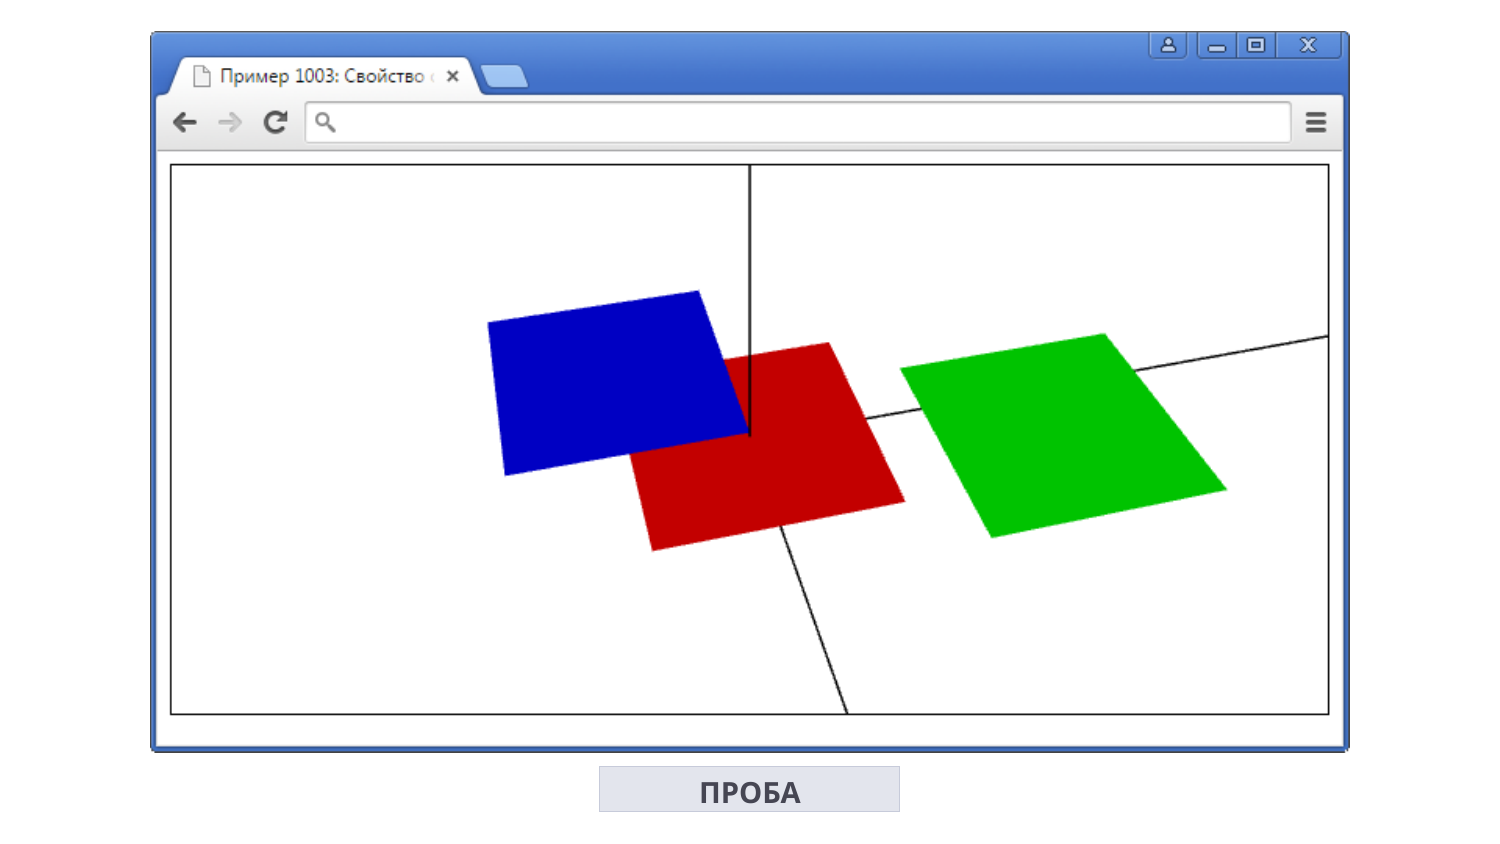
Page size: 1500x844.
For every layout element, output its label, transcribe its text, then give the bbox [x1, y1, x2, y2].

picture [149, 31, 1351, 753]
text_box ПРОБА [599, 766, 900, 812]
